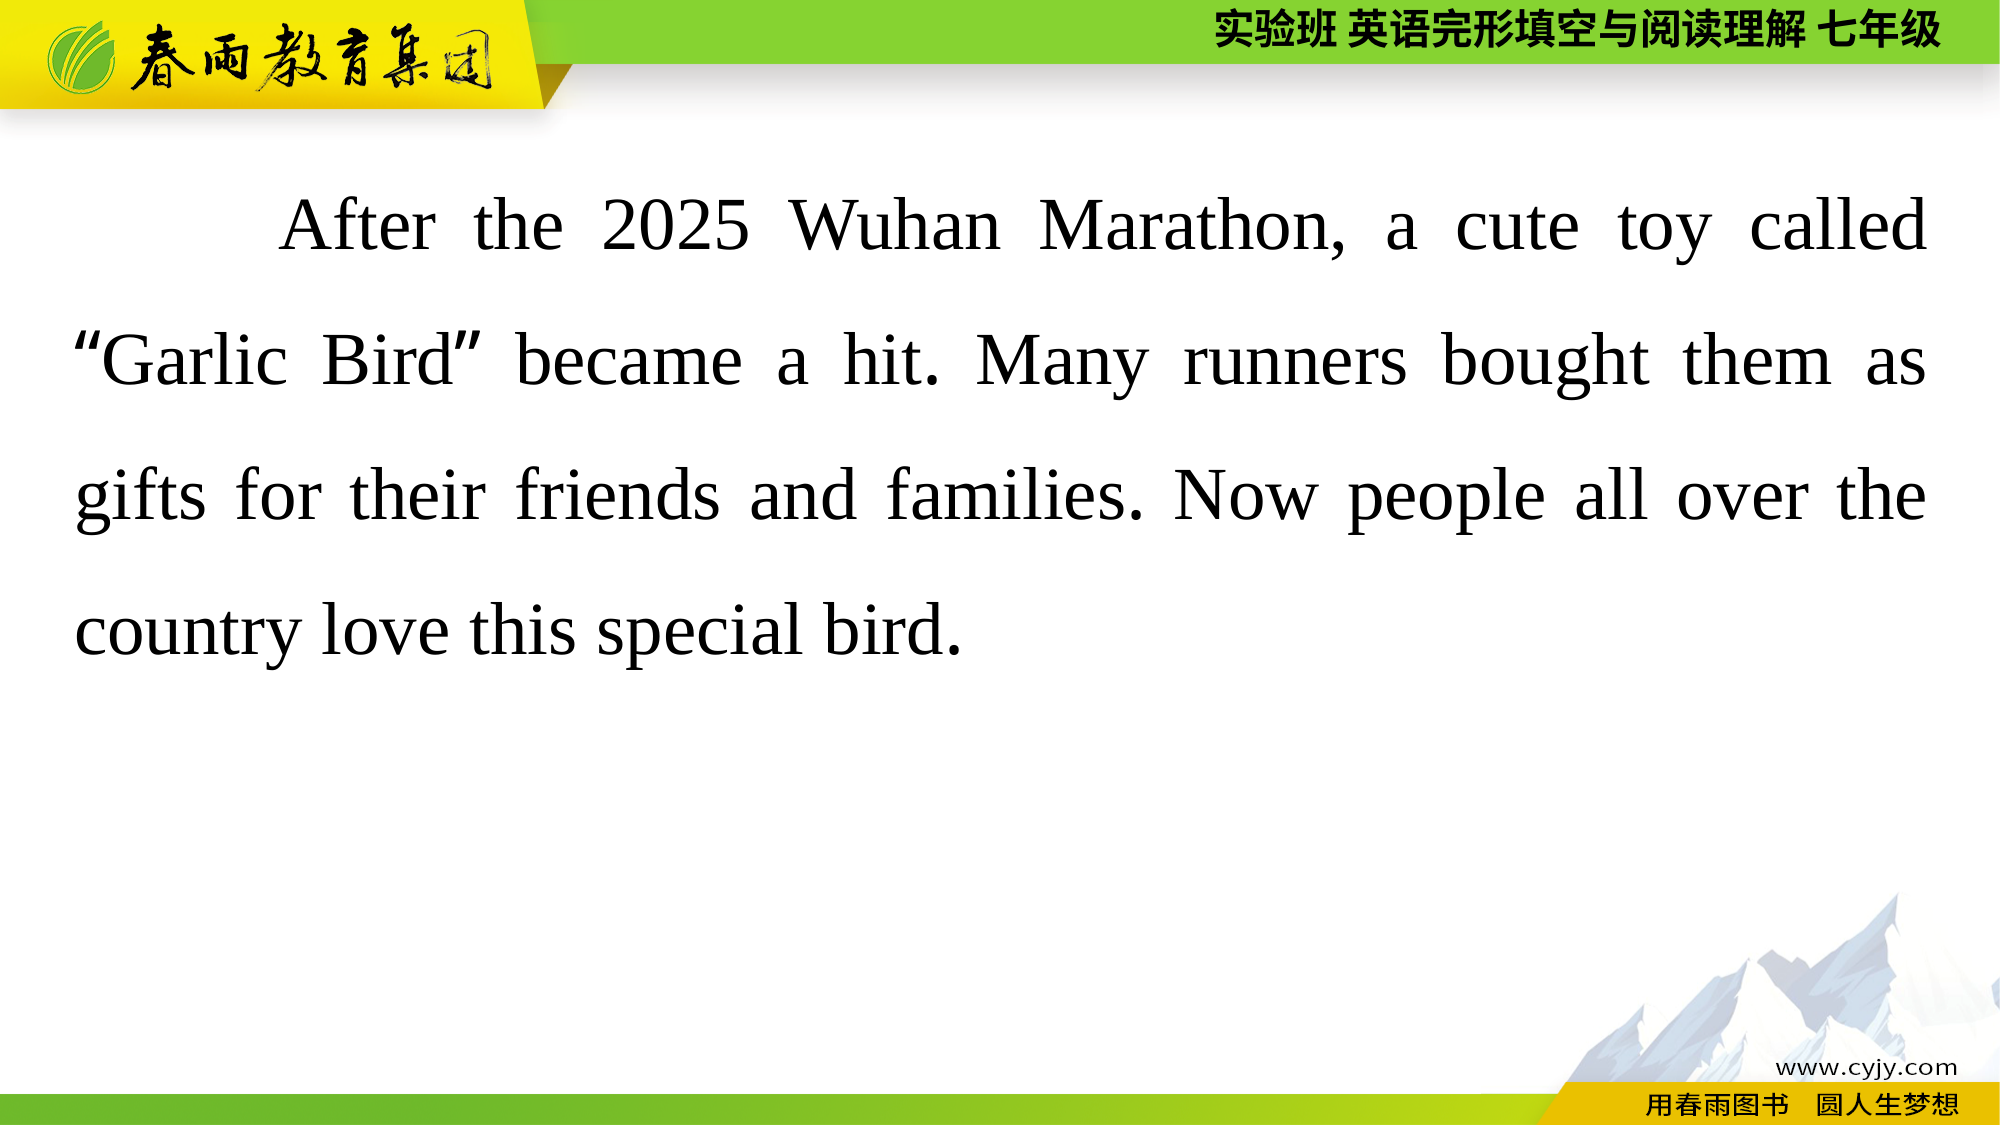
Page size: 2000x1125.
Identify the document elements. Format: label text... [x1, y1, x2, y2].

picture [0, 0, 2000, 1125]
list After the 2025 Wuhan Marathon, a cute toy called “Garlic Bird” became a hit. Many runners bought them as gifts for their friends and families. Now people all over the country love this special bird. [59, 122, 1944, 666]
